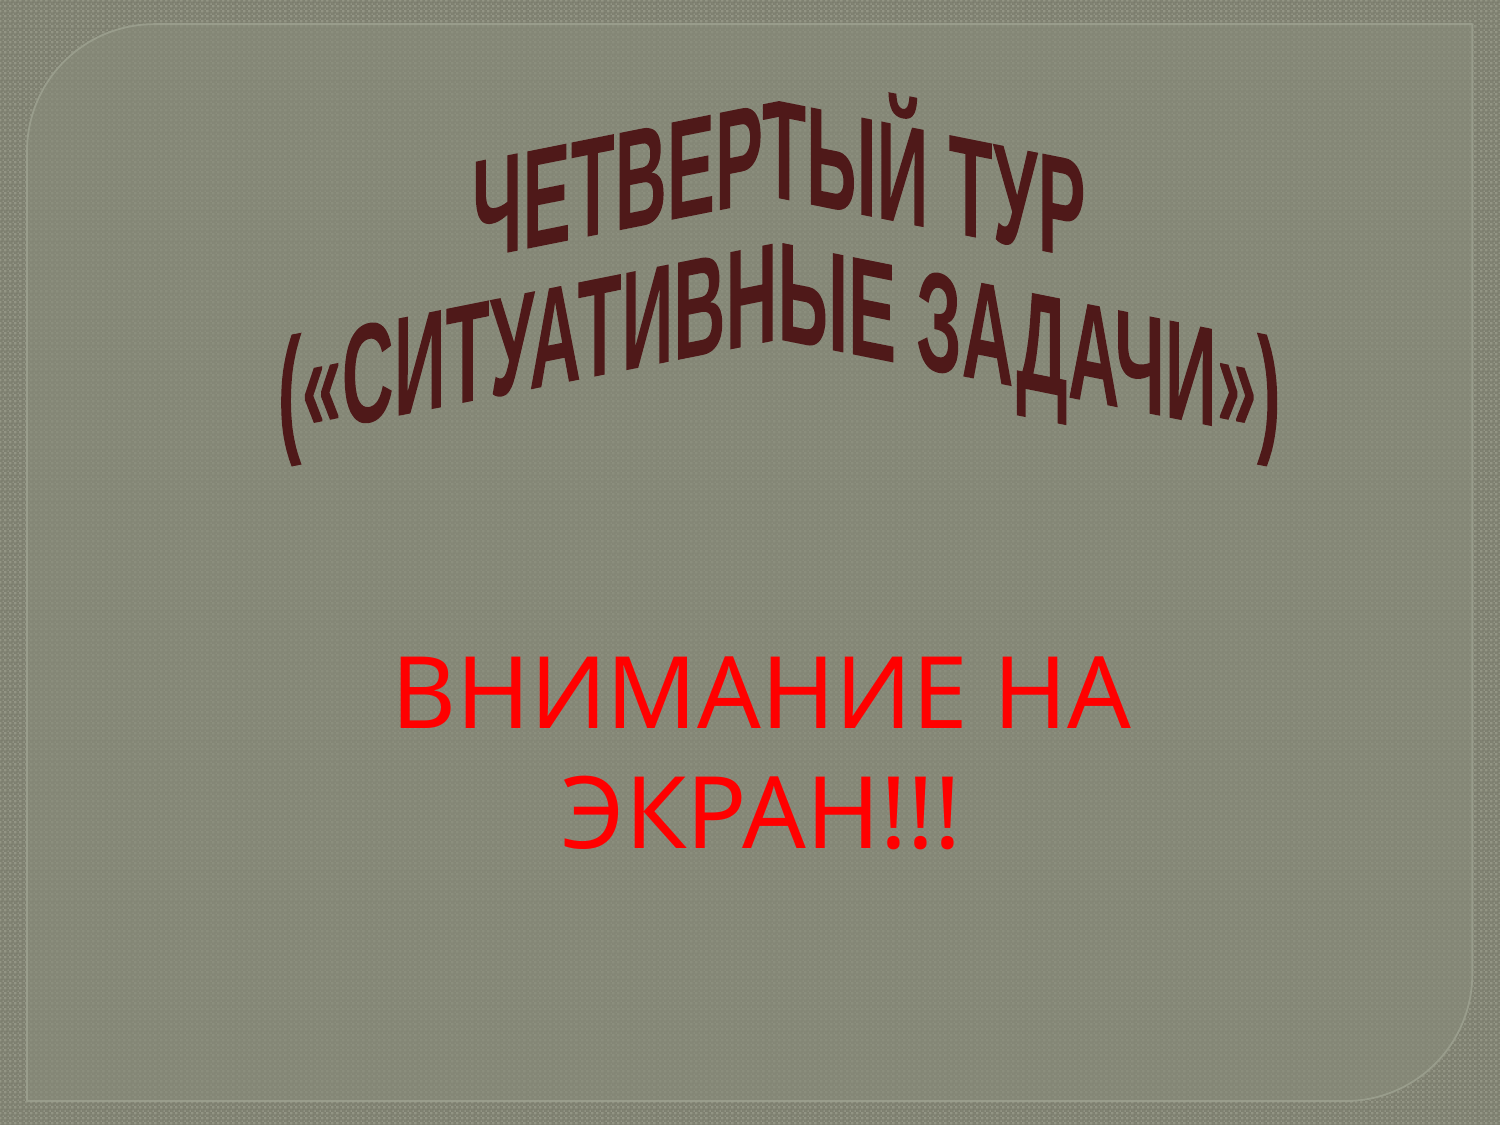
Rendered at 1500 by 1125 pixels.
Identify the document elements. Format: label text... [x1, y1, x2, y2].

text_box ВНИМАНИЕ НА ЭКРАН!!! [199, 621, 1325, 876]
